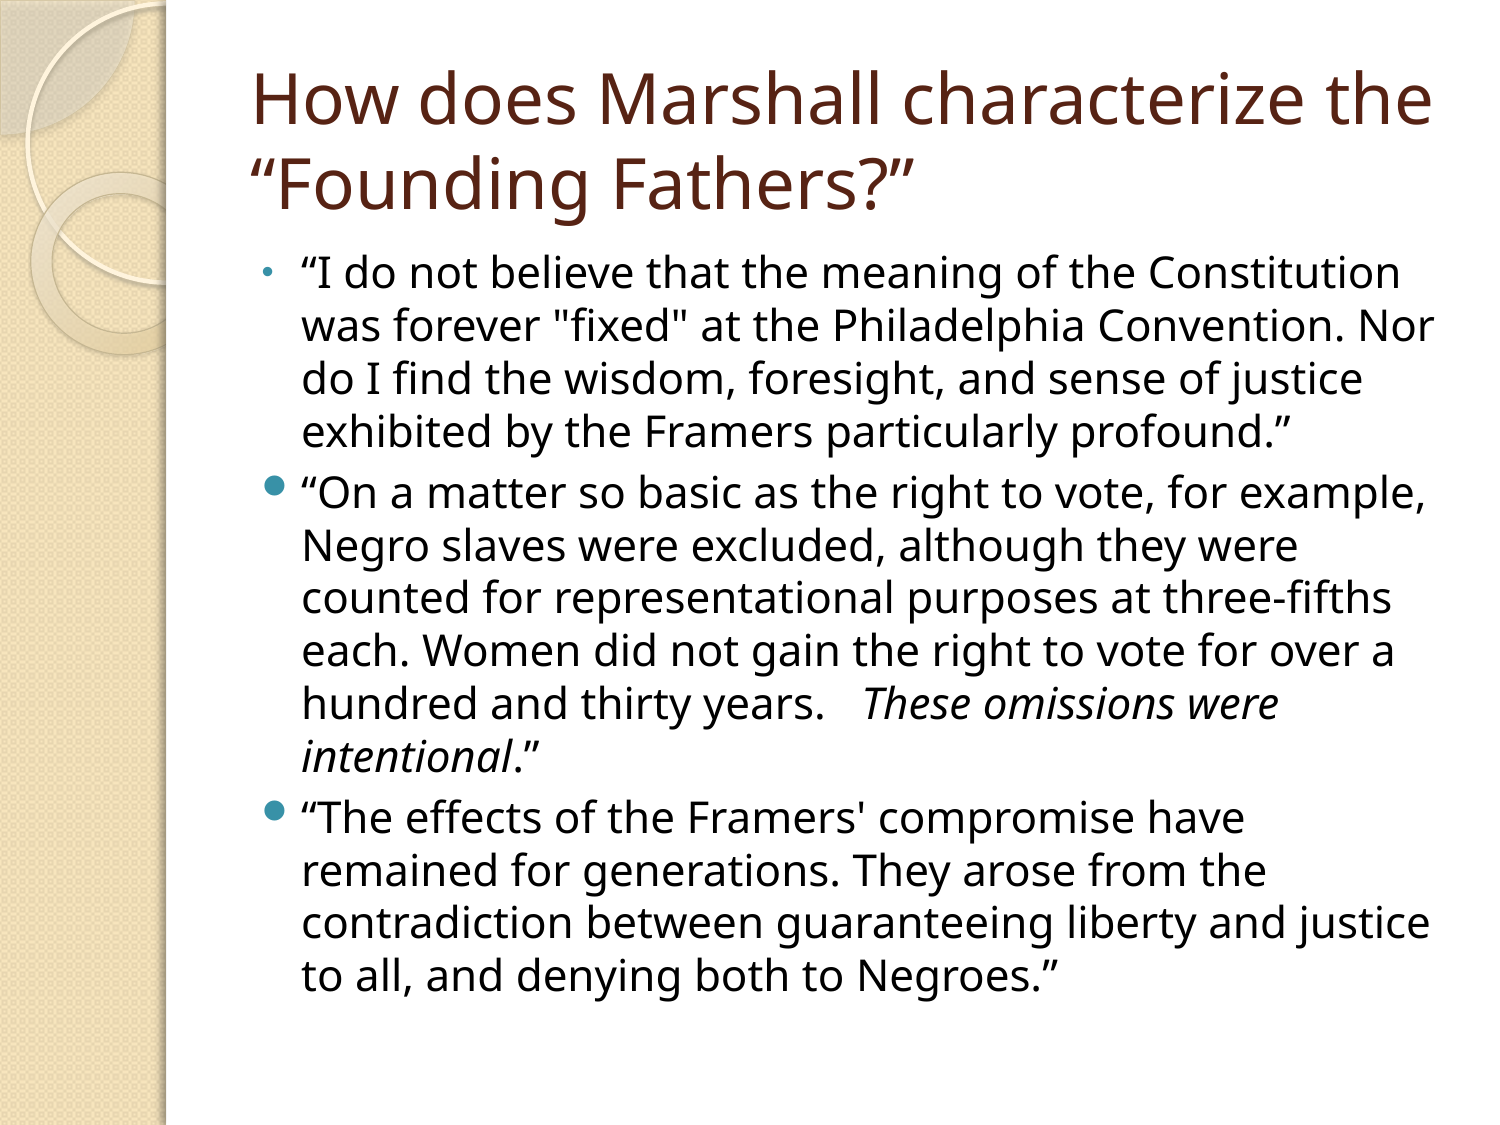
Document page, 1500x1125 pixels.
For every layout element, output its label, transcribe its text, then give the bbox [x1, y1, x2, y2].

list “I do not believe that the meaning of the Constitution was forever "fixed" at the Philadelphia Convention. Nor do I find the wisdom, foresight, and sense of justice exhibited by the Framers particularly profound.” “On a matter so basic as the right to vote, for example, Negro slaves were excluded, although they were counted for representational purposes at three-fifths each. Women did not gain the right to vote for over a hundred and thirty years. These omissions were intentional.” “The effects of the Framers' compromise have remained for generations. They arose from the contradiction between guaranteeing liberty and justice to all, and denying both to Negroes.” [235, 237, 1463, 1063]
title How does Marshall characterize the “Founding Fathers?” [235, 45, 1466, 233]
